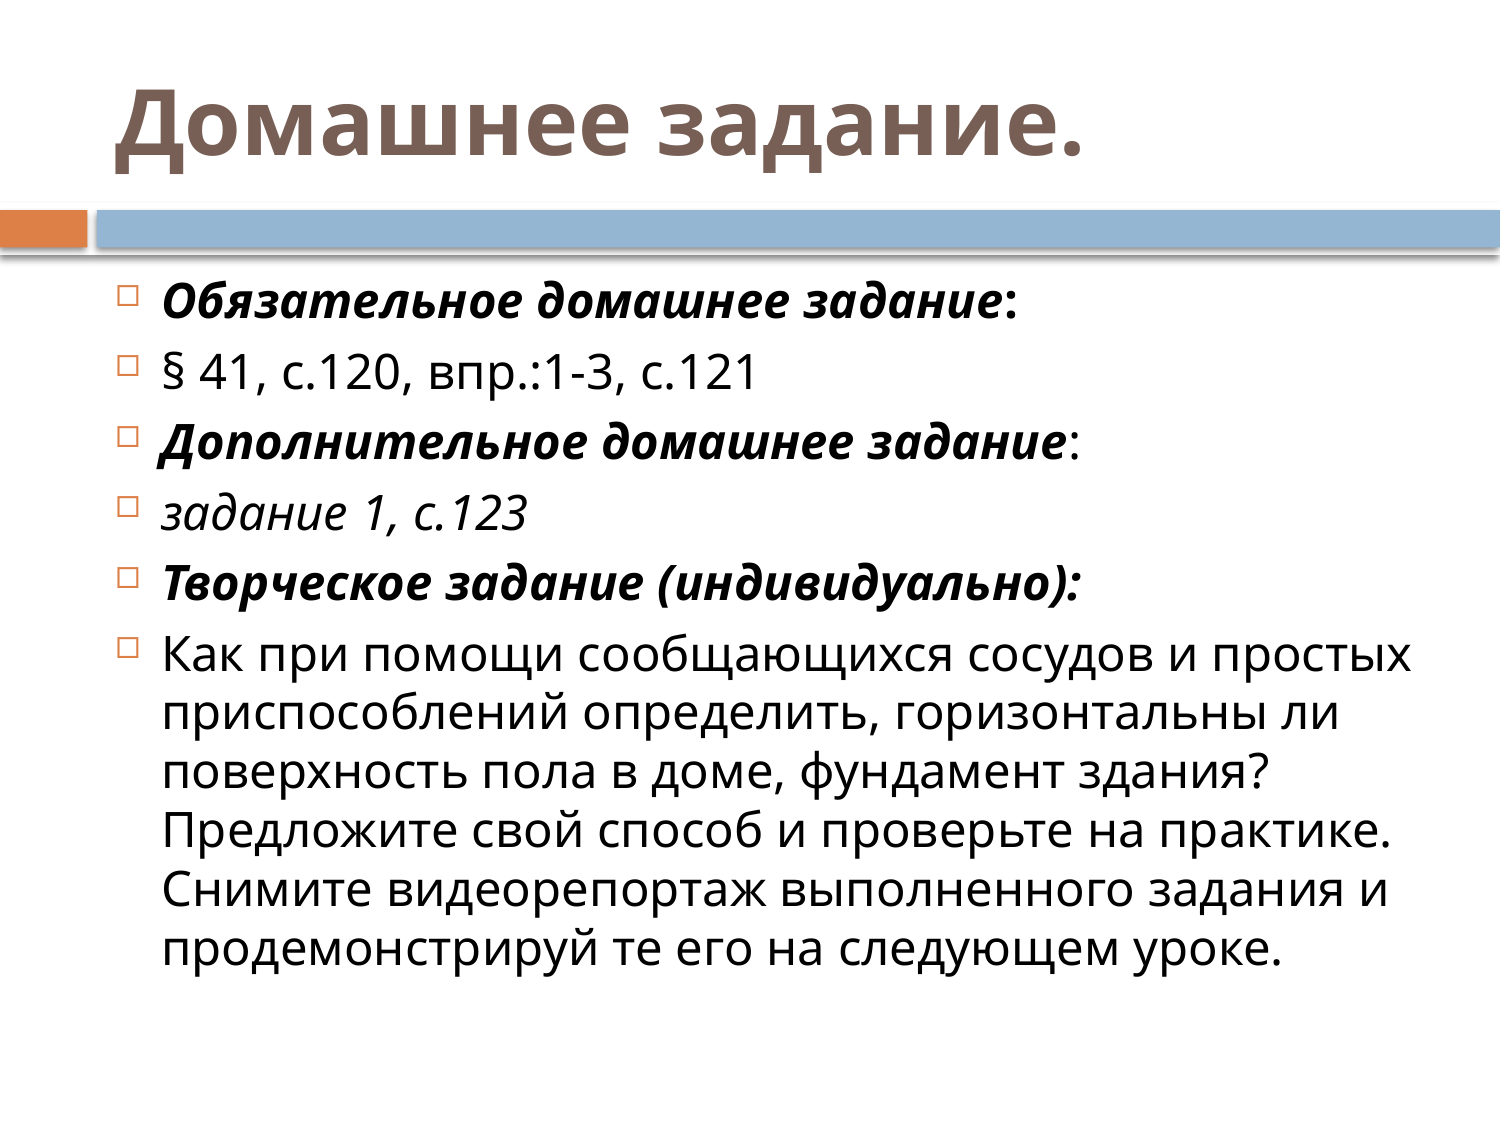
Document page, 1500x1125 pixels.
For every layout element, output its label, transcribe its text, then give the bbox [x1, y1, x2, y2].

list Обязательное домашнее задание: § 41, с.120, впр.:1-3, с.121 Дополнительное домашнее задание: задание 1, с.123 Творческое задание (индивидуально): Как при помощи сообщающихся сосудов и простых приспособлений определить, горизонтальны ли поверхность пола в доме, фундамент здания? Предложите свой способ и проверьте на практике. Снимите видеорепортаж выполненного задания и продемонстрируй те его на следующем уроке. [100, 262, 1438, 1000]
title Домашнее задание. [100, 37, 1438, 200]
